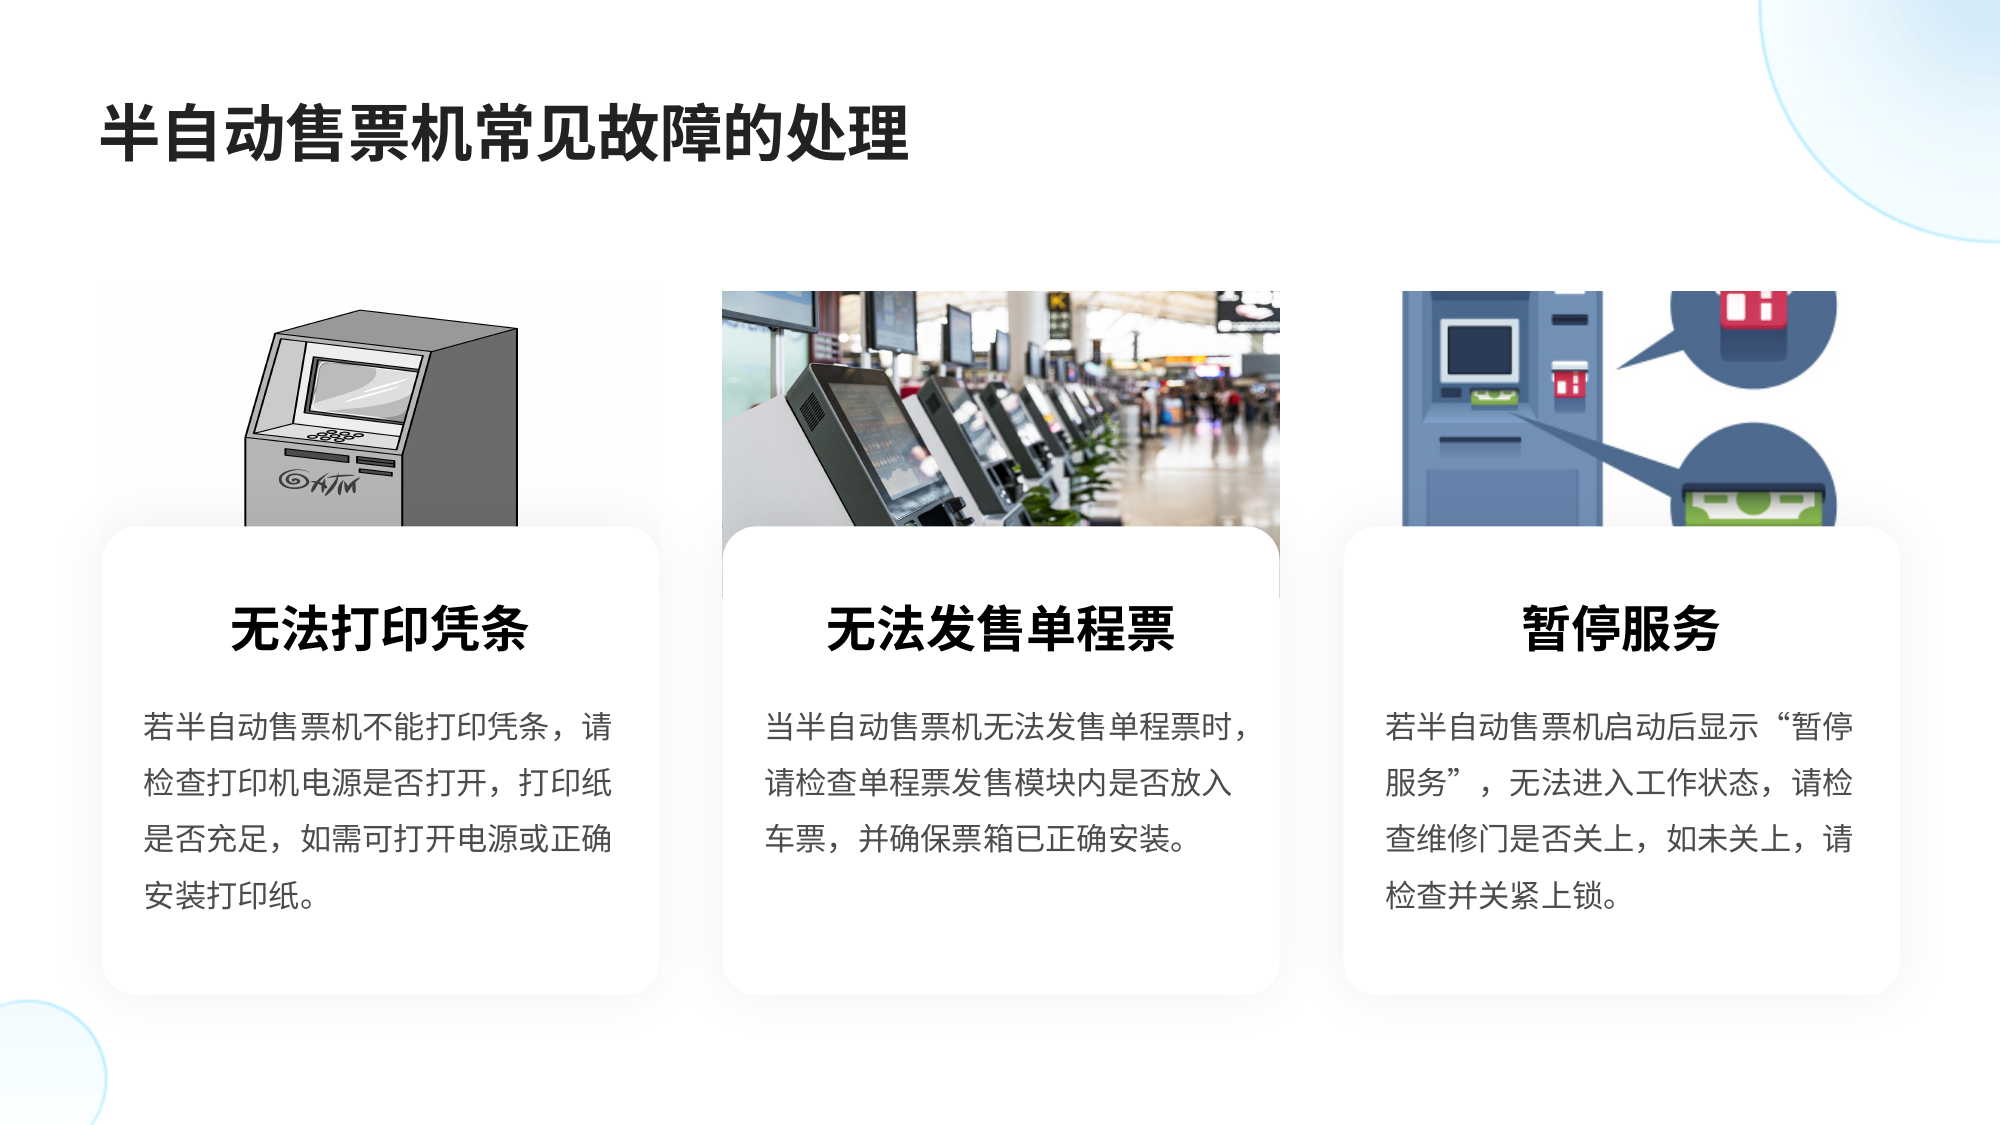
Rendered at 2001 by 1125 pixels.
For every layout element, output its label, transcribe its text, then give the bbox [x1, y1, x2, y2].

text_box 当半自动售票机无法发售单程票时，请检查单程票发售模块内是否放入车票，并确保票箱已正确安装。 [753, 683, 1249, 948]
text_box [102, 599, 660, 996]
picture [0, 0, 2001, 1125]
text_box [722, 603, 1280, 996]
text_box 若半自动售票机启动后显示“暂停服务”，无法进入工作状态，请检查维修门是否关上，如未关上，请检查并关紧上锁。 [1374, 683, 1870, 948]
text_box 无法发售单程票 [740, 605, 1263, 659]
text_box 无法打印凭条 [119, 600, 642, 659]
text_box 暂停服务 [1360, 606, 1883, 659]
text_box 半自动售票机常见故障的处理 [78, 43, 1922, 189]
text_box [1343, 605, 1901, 996]
text_box 若半自动售票机不能打印凭条，请检查打印机电源是否打开，打印纸是否充足，如需可打开电源或正确安装打印纸。 [133, 683, 629, 948]
